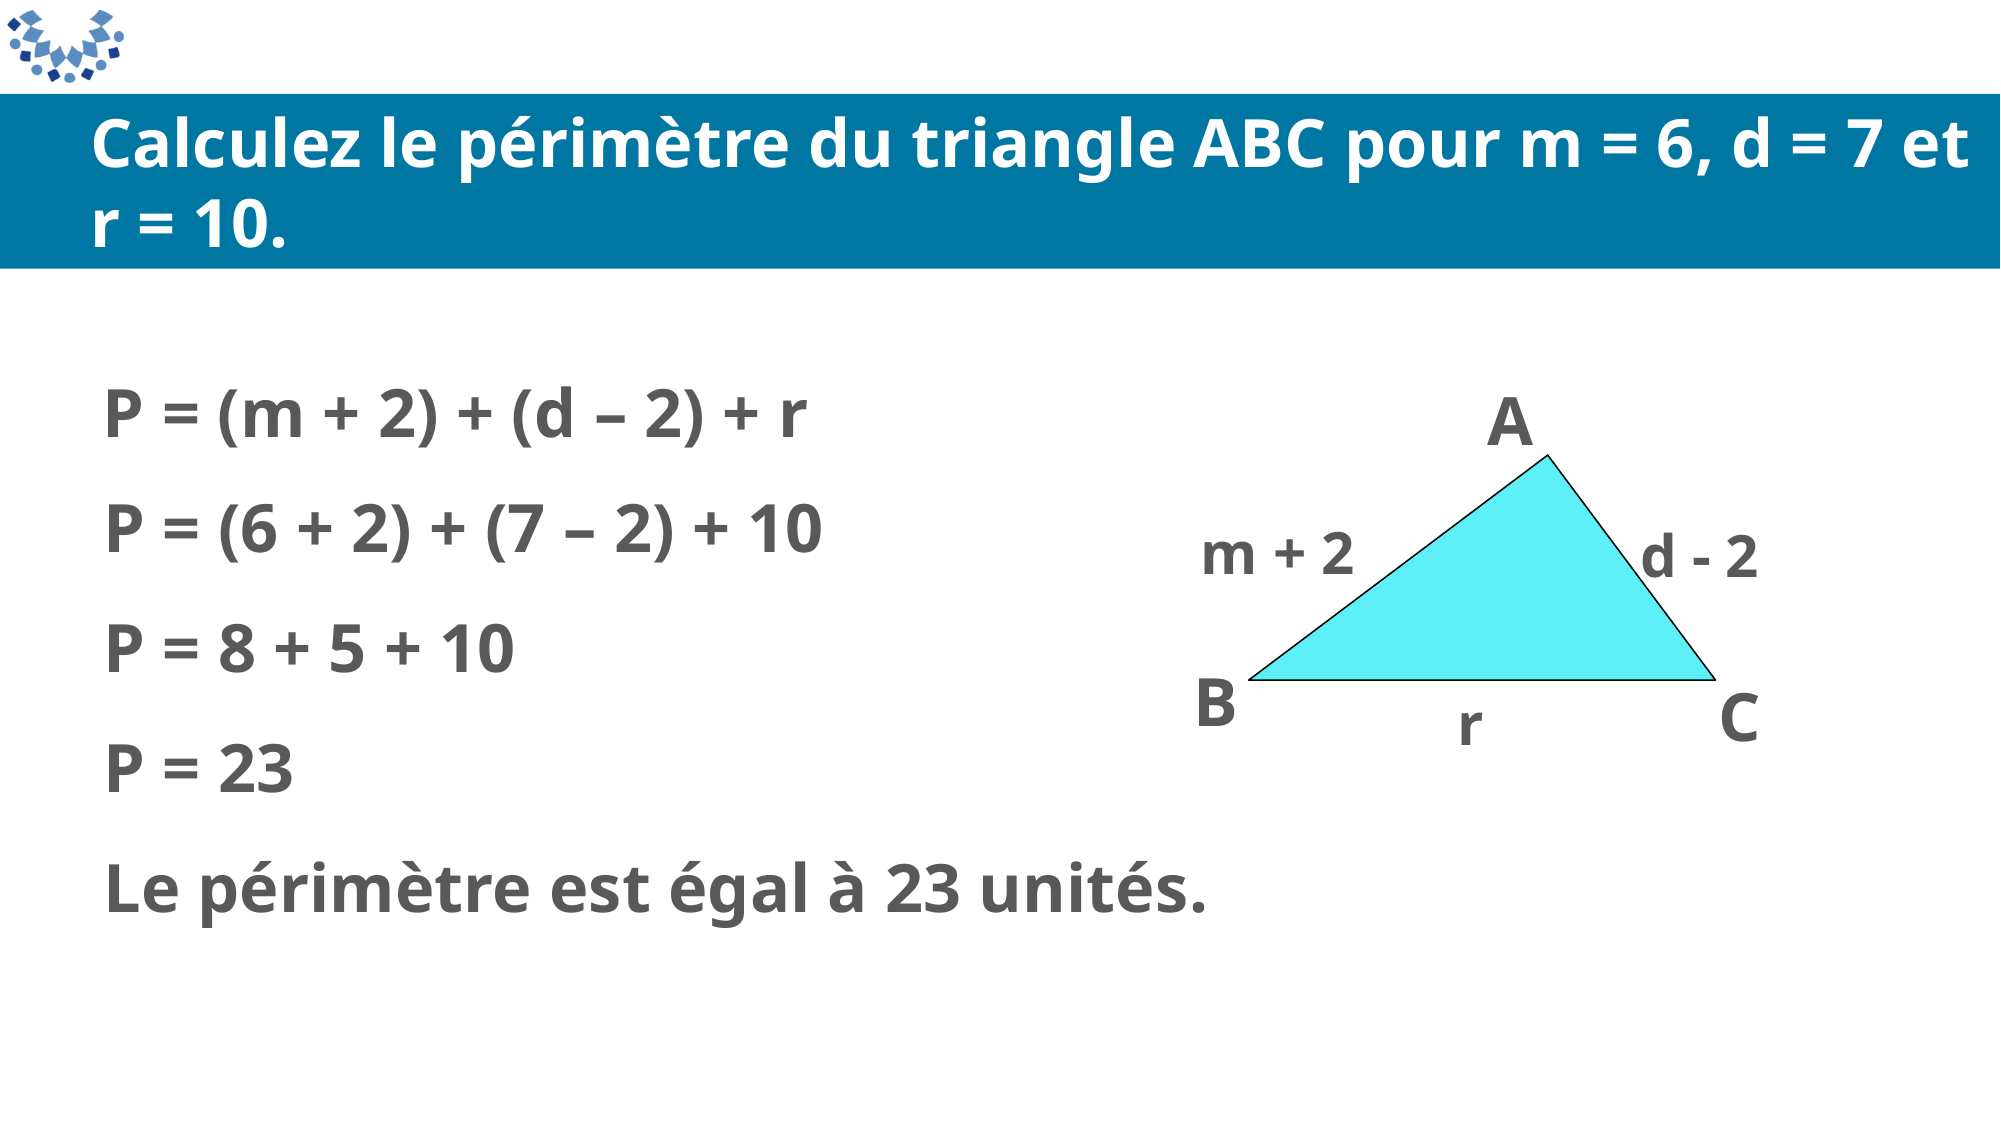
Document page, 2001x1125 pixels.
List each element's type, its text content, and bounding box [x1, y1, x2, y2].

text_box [1192, 370, 1847, 755]
text_box P = (m + 2) + (d – 2) + r [87, 323, 1000, 458]
picture [0, 10, 129, 87]
text_box Calculez le périmètre du triangle ABC pour m = 6, d = 7 et r = 10. [0, 93, 2000, 269]
text_box P = (6 + 2) + (7 – 2) + 10 P = 8 + 5 + 10 P = 23 Le périmètre est égal à 23 unités. [88, 438, 1249, 933]
